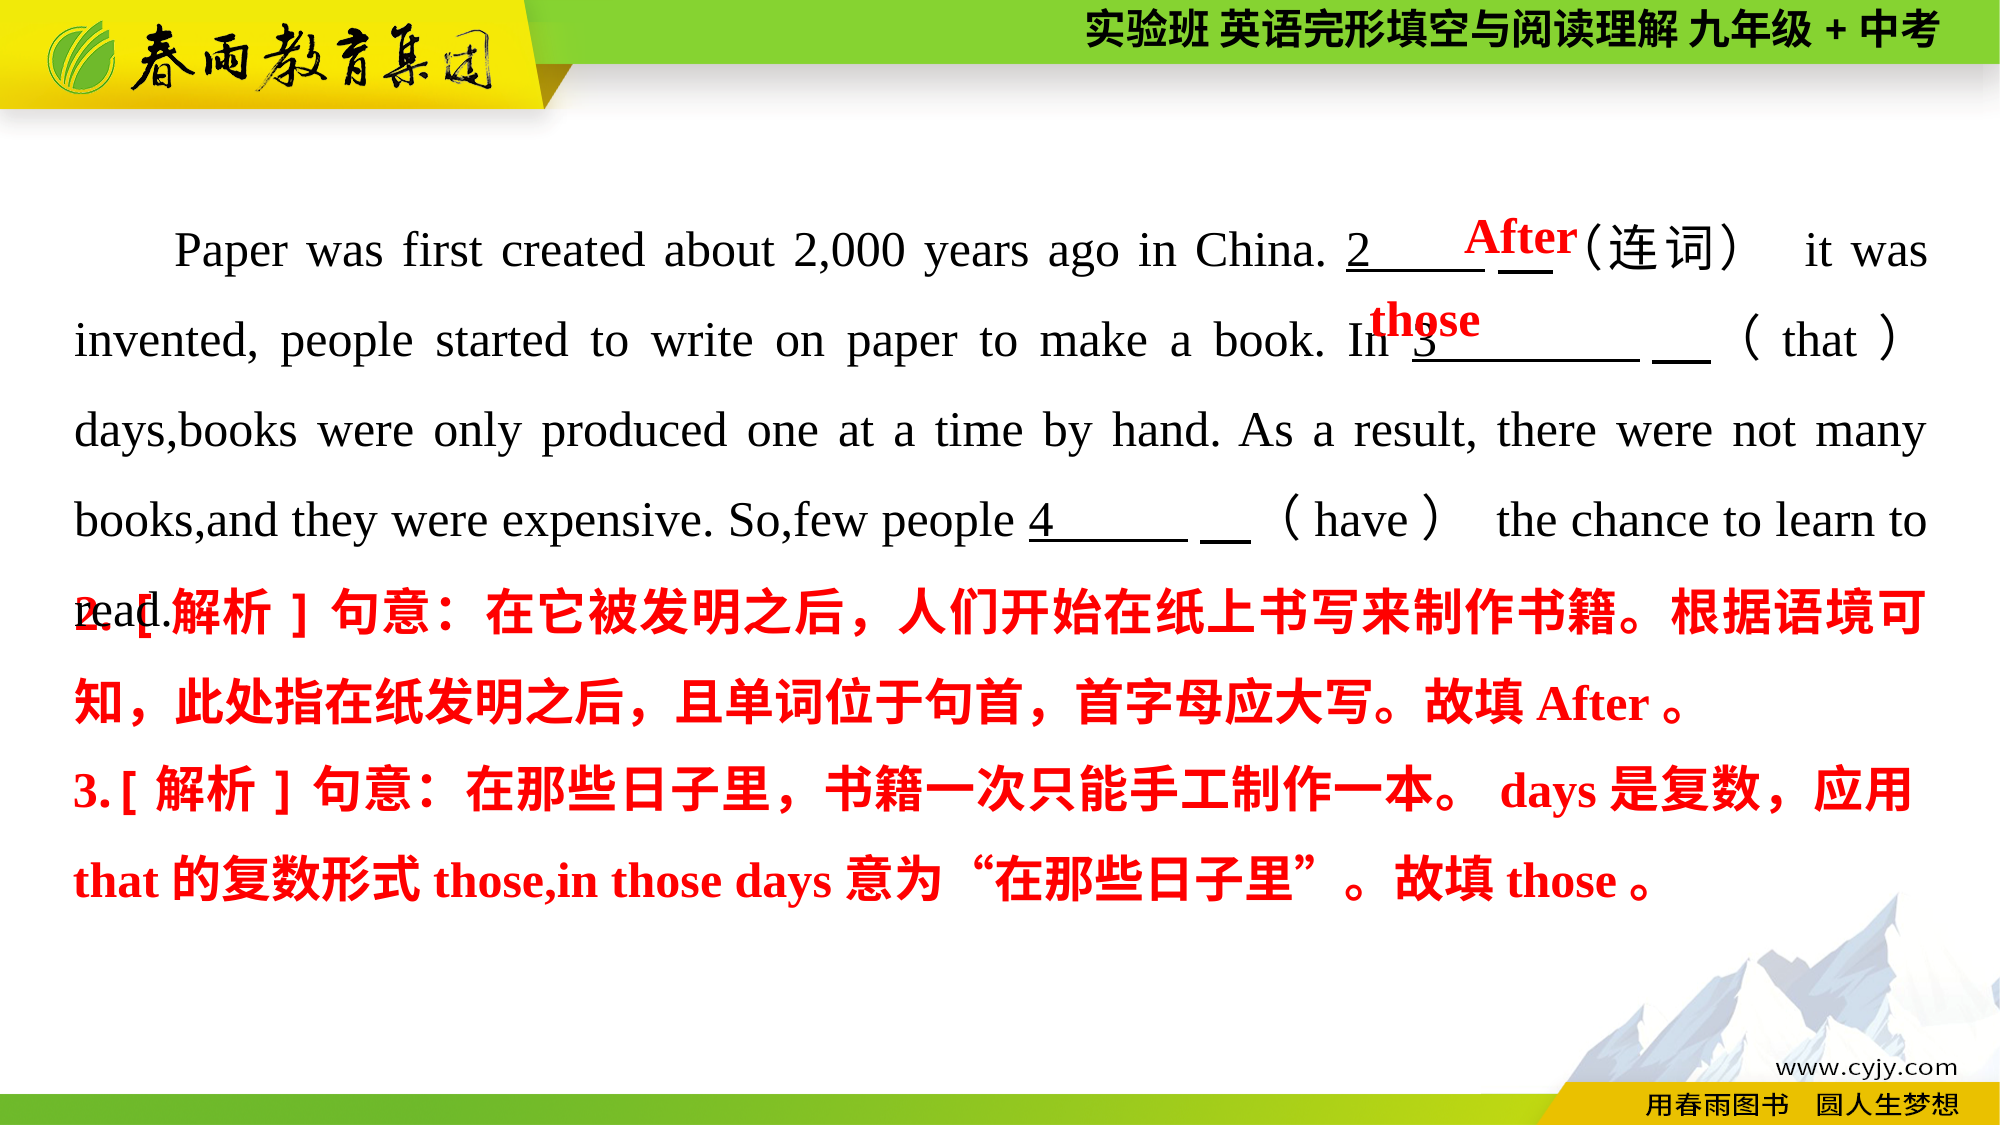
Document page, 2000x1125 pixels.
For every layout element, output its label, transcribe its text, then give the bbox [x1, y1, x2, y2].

text_box 3.[解析]句意：在那些日子里，书籍一次只能手工制作一本。days是复数，应用that的复数形式those,in those days意为“在那些日子里”。故填those。 [57, 719, 1943, 915]
text_box those [1354, 278, 1496, 354]
list Paper was first created about 2,000 years ago in China. 2 （连词） it was invented, people started to write on paper to make a book. In 3 （that） days,books were only produced one at a time by hand. As a result, there were not many books,and they were expensive. So,few people 4 （have） the chance to learn to read. [59, 178, 1944, 558]
text_box 2. [解析]句意：在它被发明之后，人们开始在纸上书写来制作书籍。根据语境可知，此处指在纸发明之后，且单词位于句首，首字母应大写。故填After。 [59, 558, 1944, 738]
picture [0, 0, 2000, 1125]
text_box After [1449, 196, 1594, 271]
